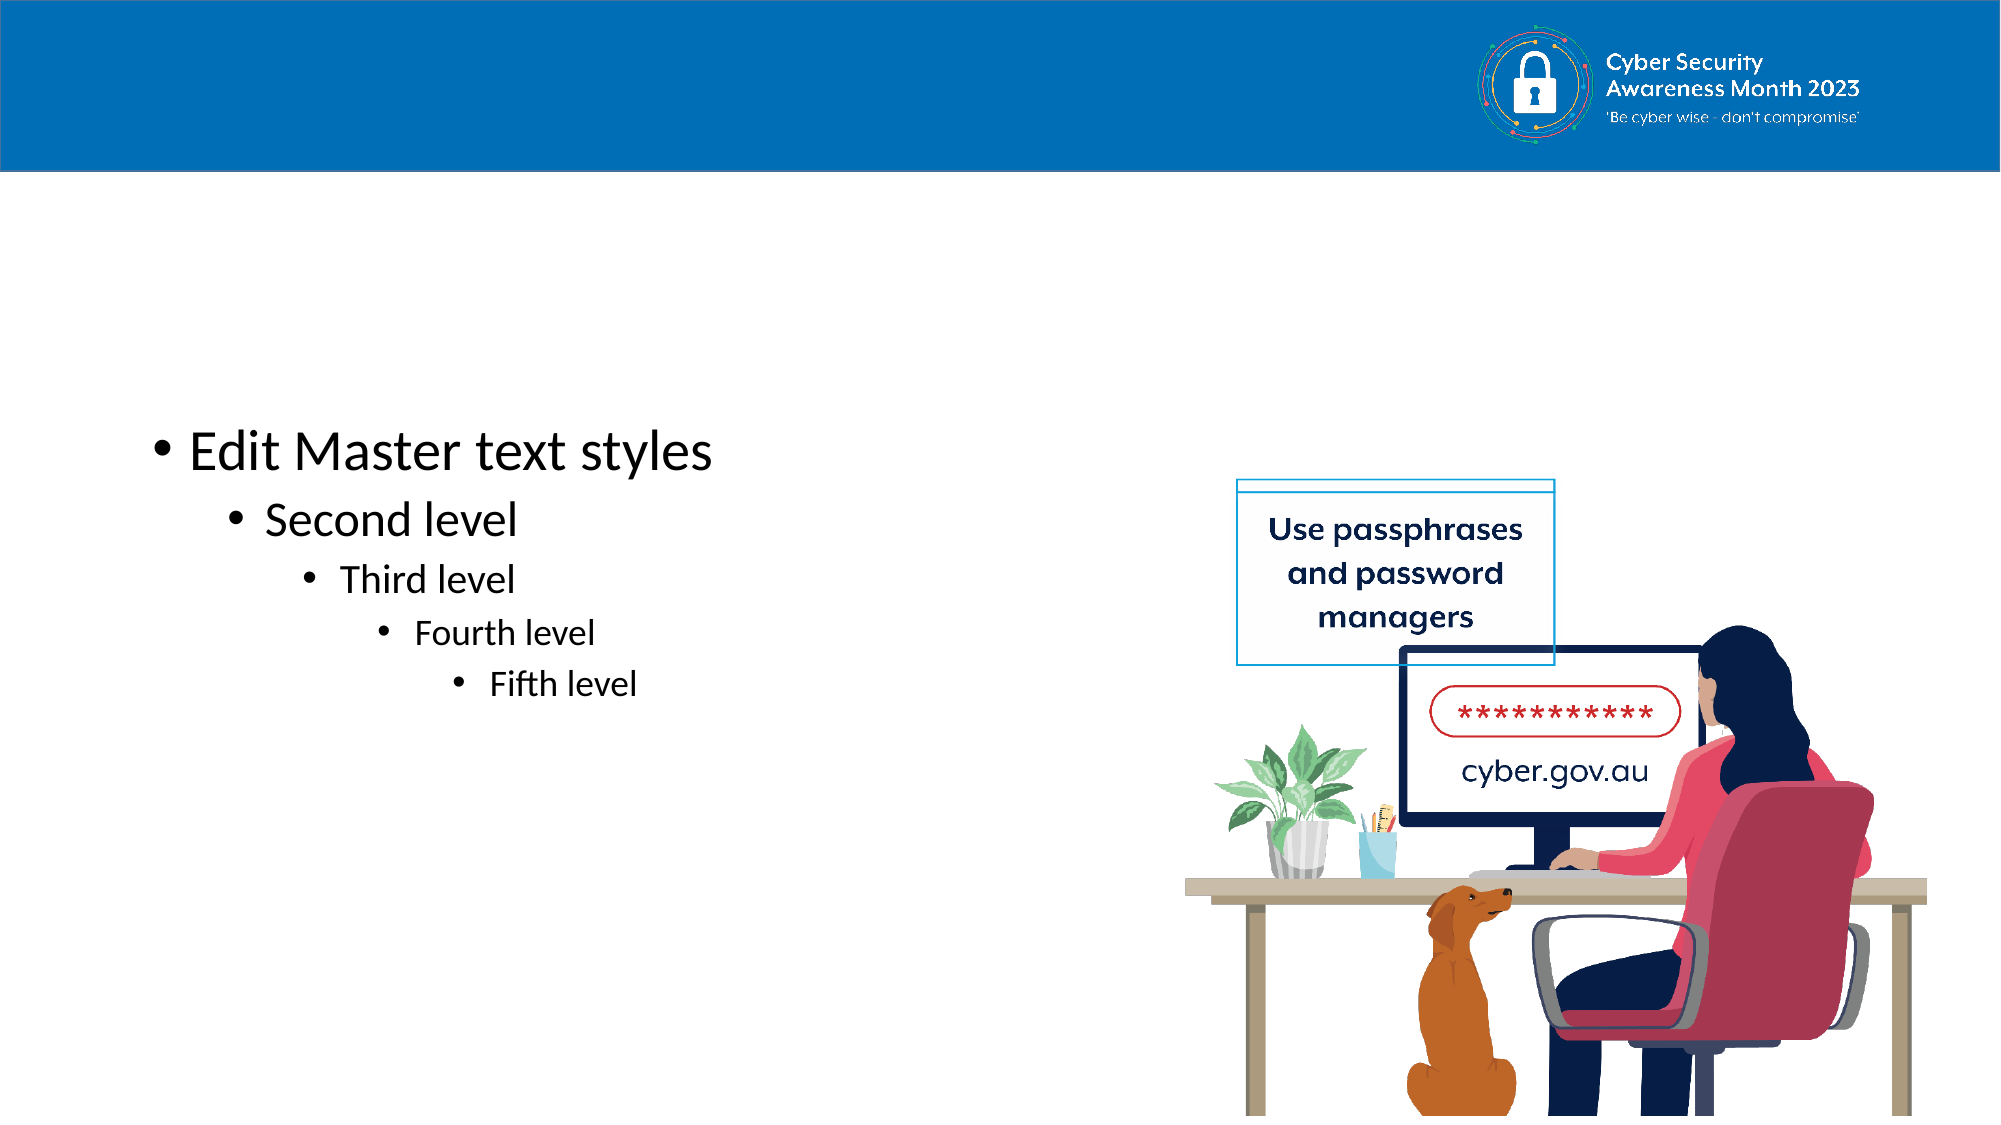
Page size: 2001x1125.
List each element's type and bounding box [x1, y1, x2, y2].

picture [1427, 5, 1910, 166]
picture [1181, 463, 1927, 1116]
